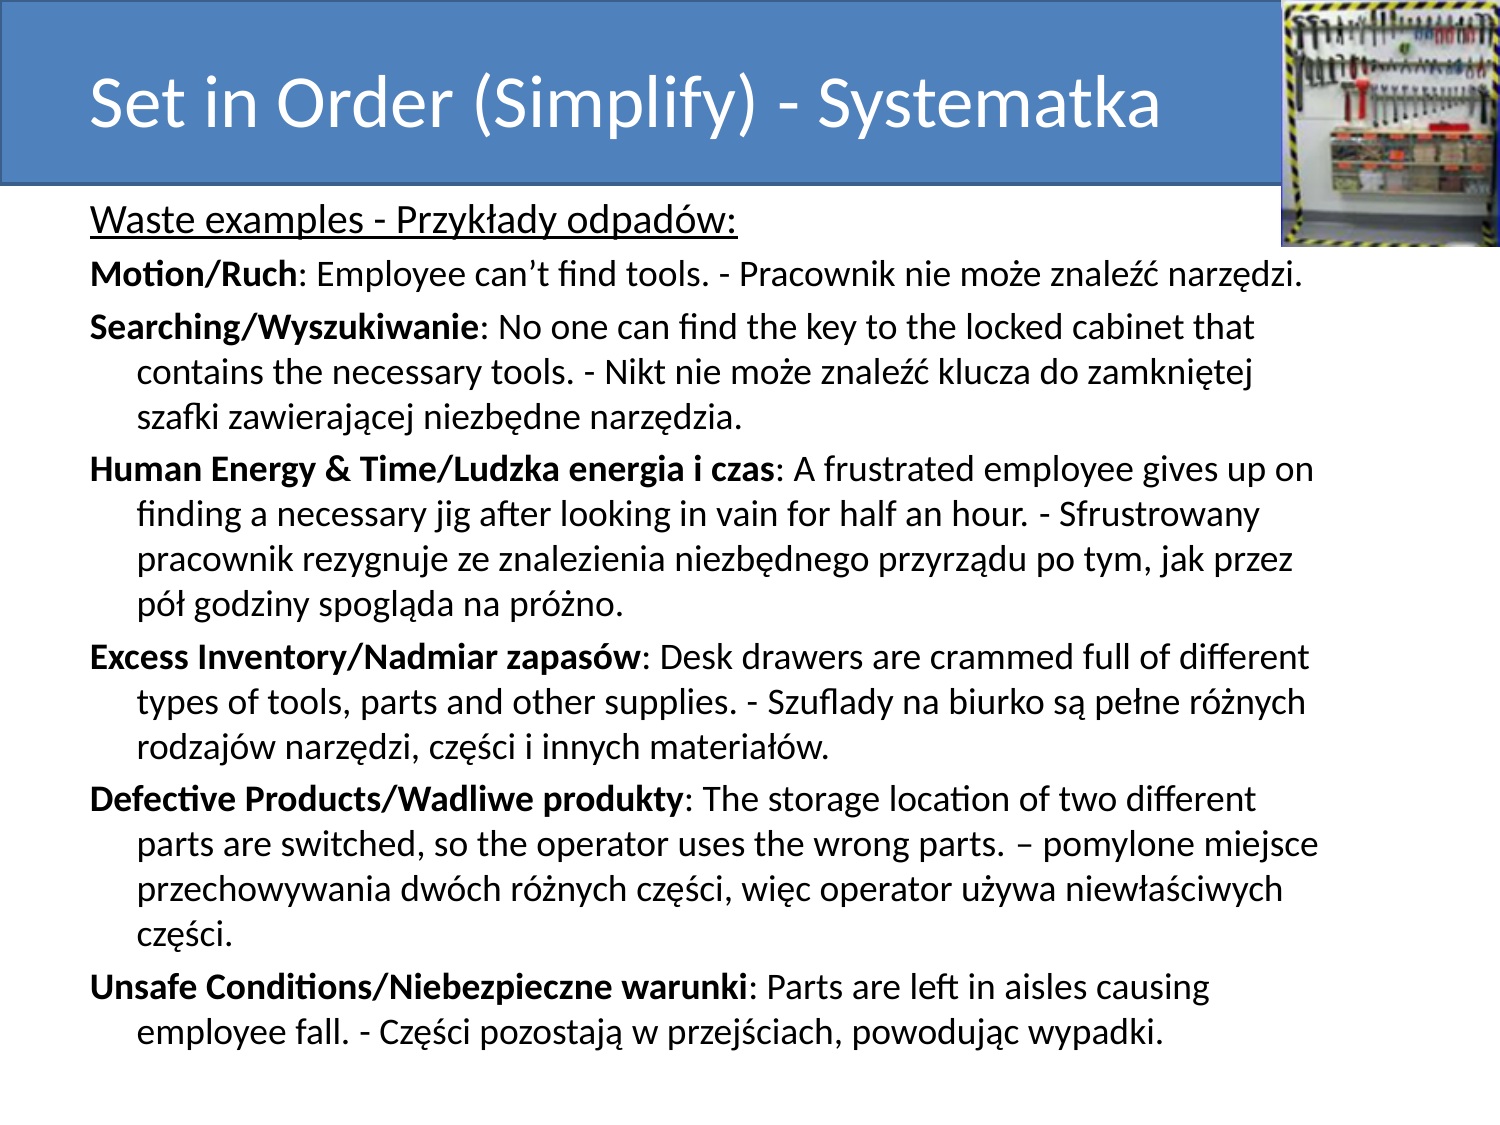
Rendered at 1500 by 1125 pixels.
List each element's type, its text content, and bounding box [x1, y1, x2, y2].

title Set in Order (Simplify) - Systematka [75, 45, 1276, 184]
picture [1281, 0, 1500, 248]
text_box [0, 0, 1279, 184]
list Waste examples - Przykłady odpadów: Motion/Ruch: Employee can’t find tools. - Pracownik nie może znaleźć narzędzi. Searching/Wyszukiwanie: No one can find the key to the locked cabinet that contains the necessary tools. - Nikt nie może znaleźć klucza do zamkniętej szafki zawierającej niezbędne narzędzia. Human Energy & Time/Ludzka energia i czas: A frustrated employee gives up on finding a necessary jig after looking in vain for half an hour. - Sfrustrowany pracownik rezygnuje ze znalezienia niezbędnego przyrządu po tym, jak przez pół godziny spogląda na próżno. Excess Inventory/Nadmiar zapasów: Desk drawers are crammed full of different types of tools, parts and other supplies. - Szuflady na biurko są pełne różnych rodzajów narzędzi, części i innych materiałów. Defective Products/Wadliwe produkty: The storage location of two different parts are switched, so the operator uses the wrong parts. – pomylone miejsce przechowywania dwóch różnych części, więc operator używa niewłaściwych części. Unsafe Conditions/Niebezpieczne warunki: Parts are left in aisles causing employee fall. - Części pozostają w przejściach, powodując wypadki. [0, 184, 1350, 1125]
